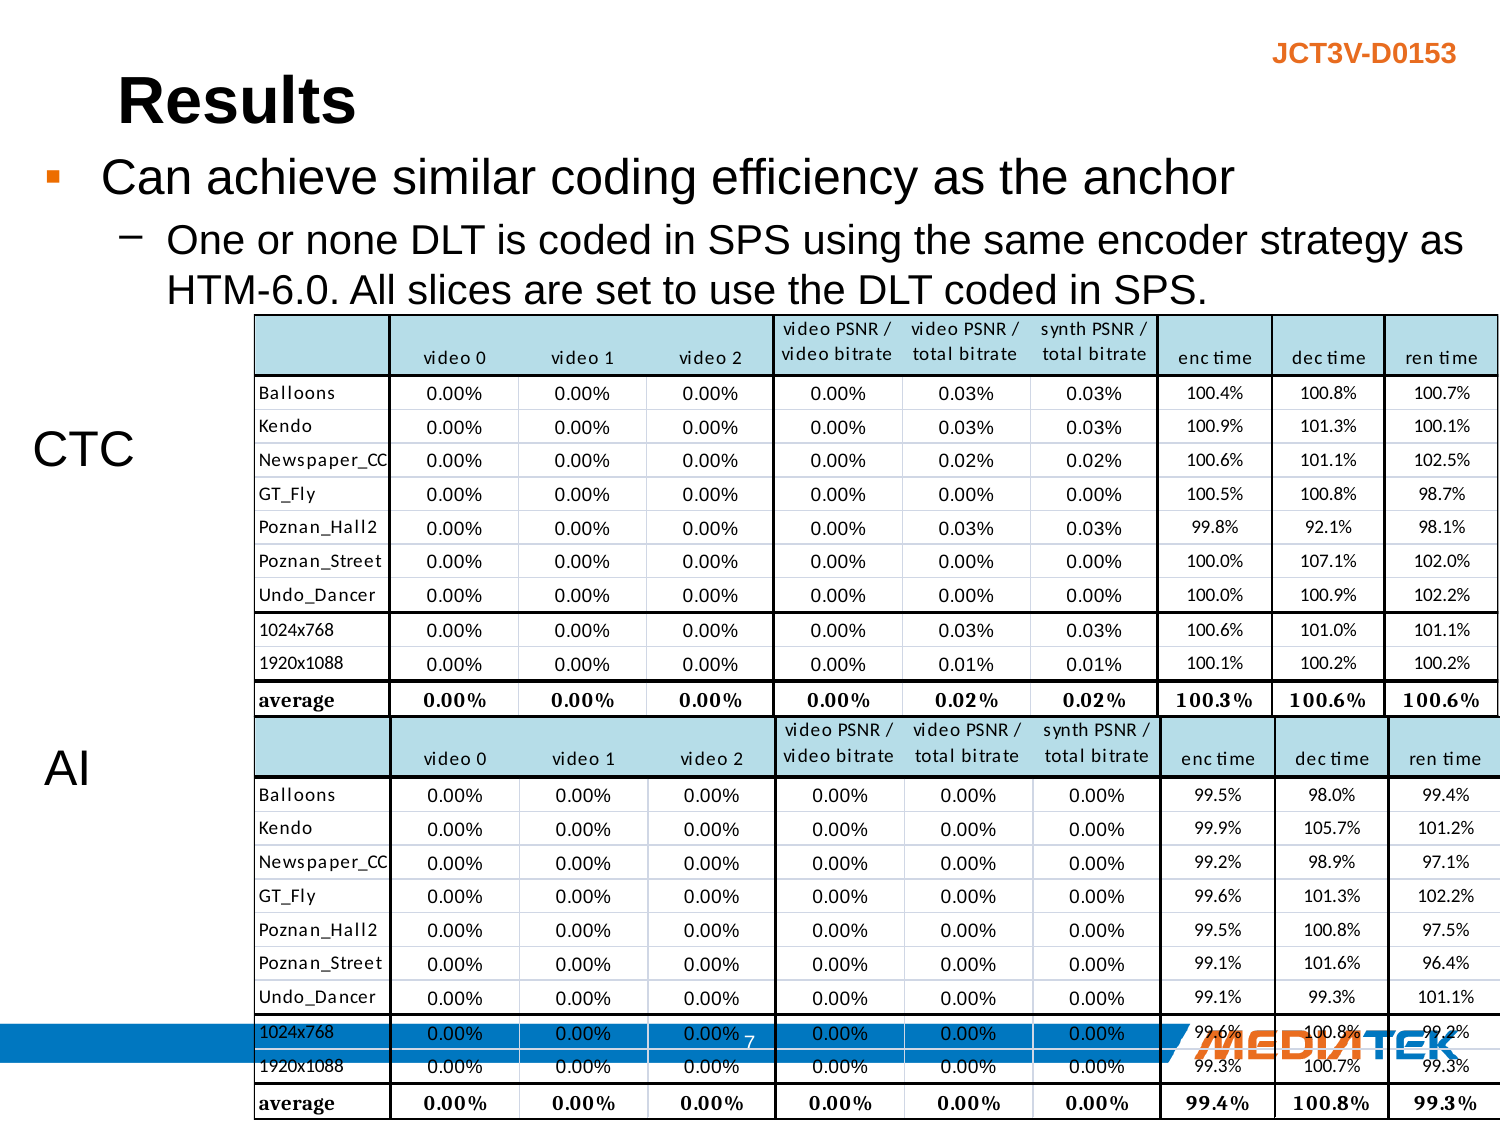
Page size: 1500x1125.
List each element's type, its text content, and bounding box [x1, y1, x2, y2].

title Results [101, 42, 1425, 136]
text_box AI [29, 727, 207, 803]
picture [0, 314, 1500, 1121]
list Can achieve similar coding efficiency as the anchor One or none DLT is coded in SPS using the same encoder strategy as HTM-6.0. All slices are set to use the DLT coded in SPS. [29, 136, 1483, 986]
text_box CTC [17, 408, 195, 484]
